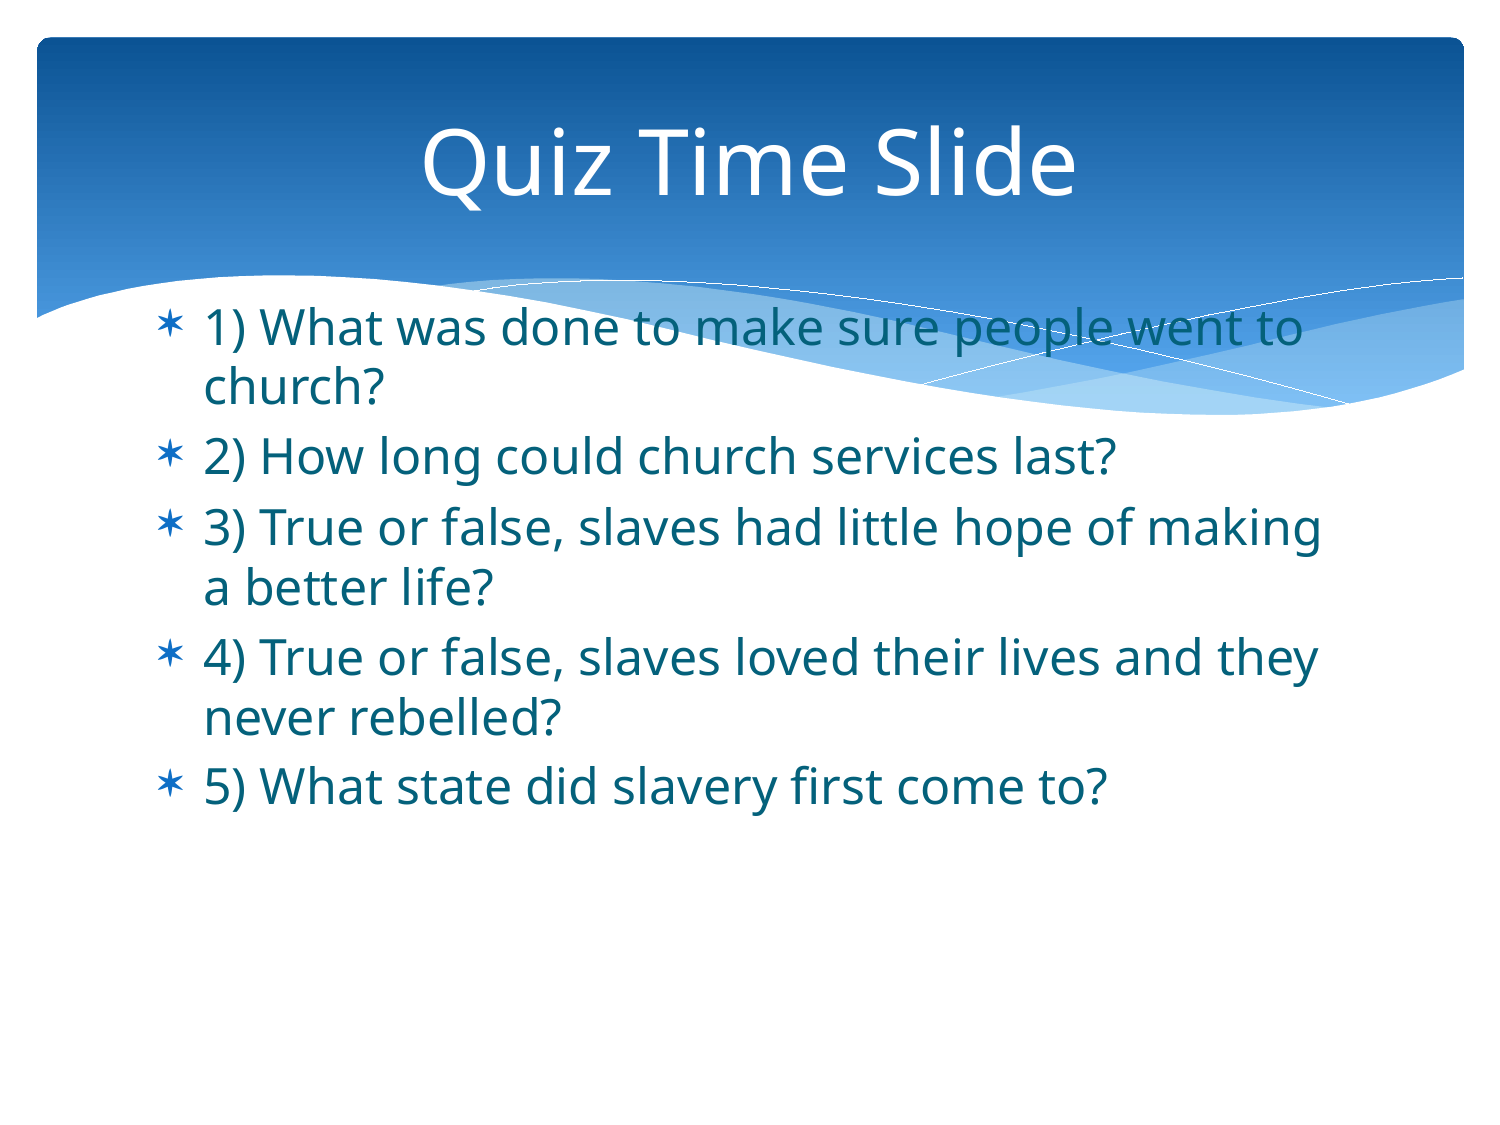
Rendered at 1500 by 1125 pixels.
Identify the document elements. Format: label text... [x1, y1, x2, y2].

title Quiz Time Slide [75, 55, 1425, 261]
list 1) What was done to make sure people went to church? 2) How long could church services last? 3) True or false, slaves had little hope of making a better life? 4) True or false, slaves loved their lives and they never rebelled? 5) What state did slavery first come to? [143, 287, 1359, 1005]
